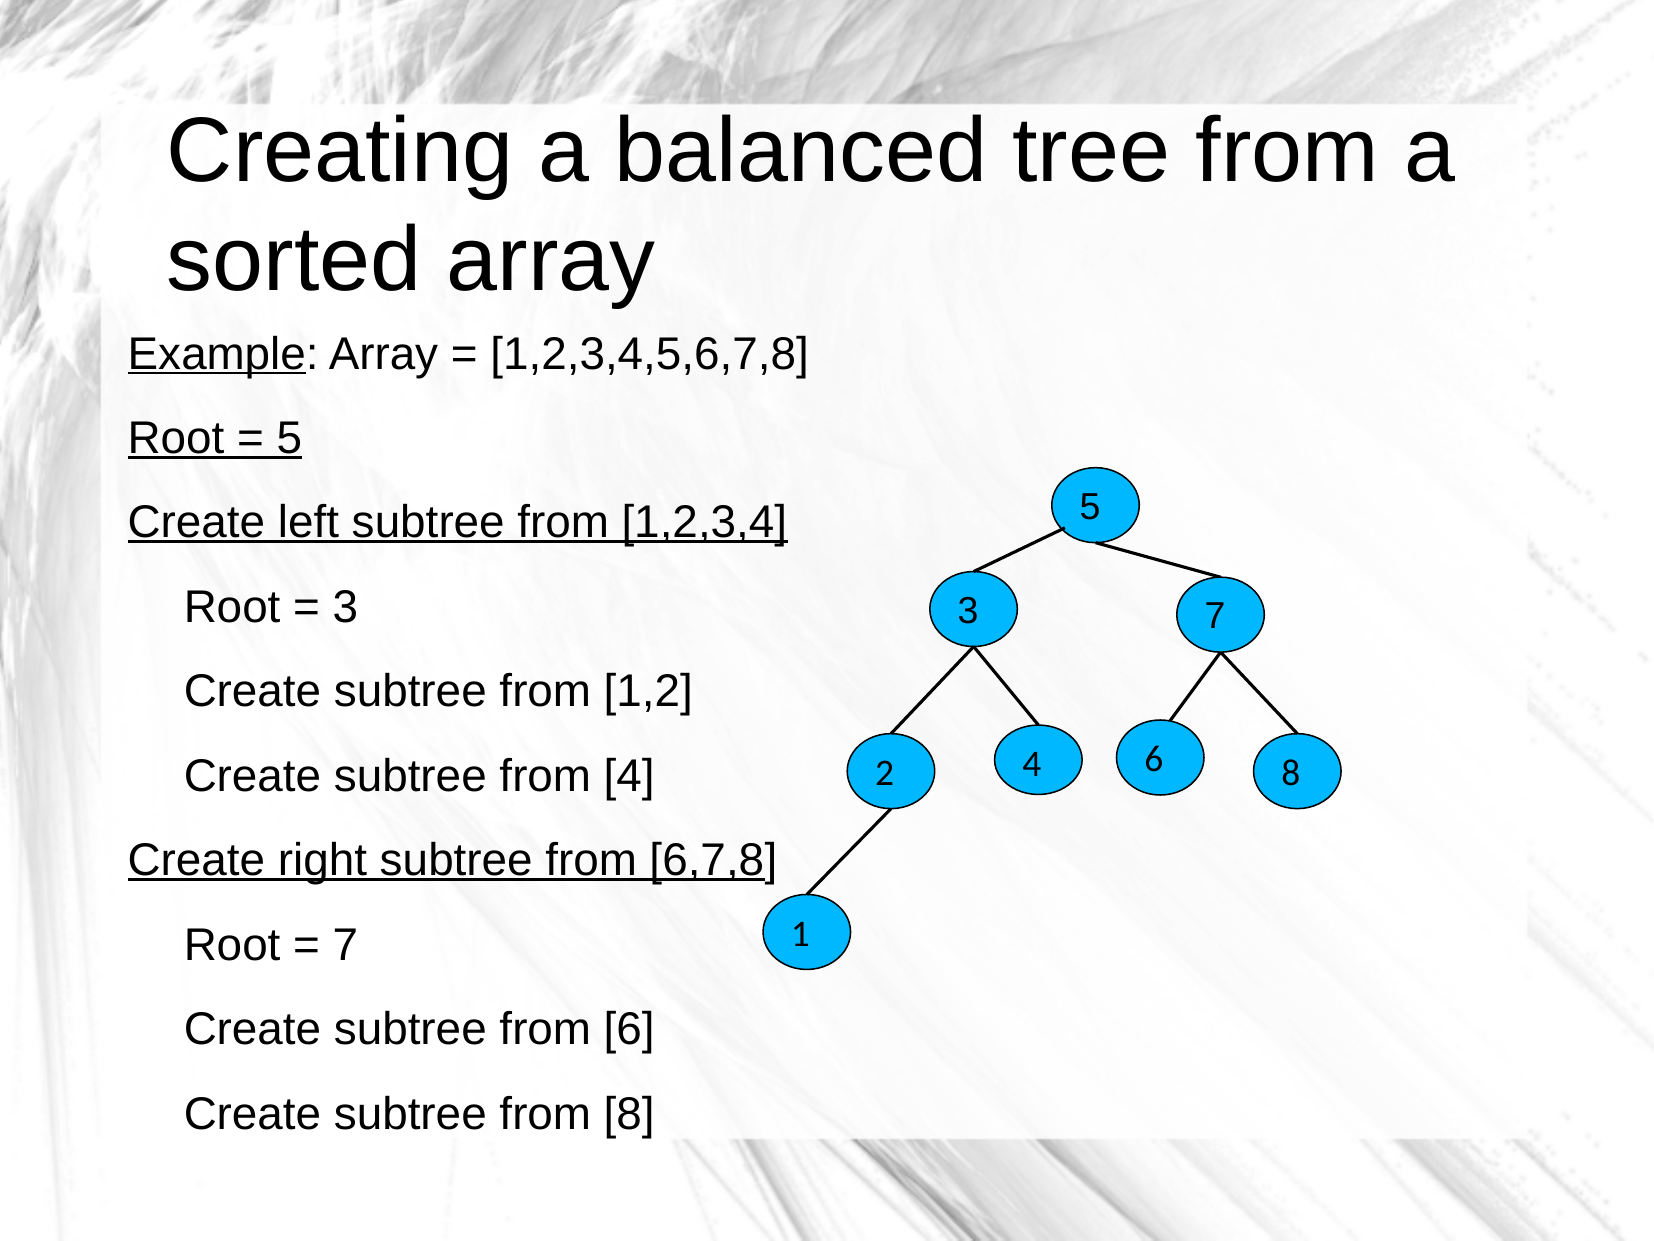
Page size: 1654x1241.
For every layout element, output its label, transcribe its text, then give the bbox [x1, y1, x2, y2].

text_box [890, 646, 974, 734]
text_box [1095, 542, 1221, 578]
text_box 5 [1051, 467, 1140, 543]
title Creating a balanced tree from a sorted array [118, 93, 1506, 299]
text_box 7 [1176, 577, 1265, 652]
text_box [1220, 652, 1298, 734]
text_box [1164, 652, 1221, 729]
picture [0, 0, 1654, 1241]
text_box 6 [1116, 720, 1205, 796]
text_box 8 [1253, 733, 1342, 809]
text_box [973, 527, 1065, 572]
list Example: Array = [1,2,3,4,5,6,7,8] Root = 5 Create left subtree from [1,2,3,4] Root = 3 Create subtree from [1,2] Create subtree from [4] Create right subtree from [6,7,8] Root = 7 Create subtree from [6] Create subtree from [8] [118, 319, 1571, 1109]
text_box 4 [994, 725, 1083, 795]
text_box 2 [847, 733, 935, 809]
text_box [806, 808, 891, 895]
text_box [973, 646, 1039, 726]
text_box 3 [929, 571, 1018, 646]
text_box 1 [763, 894, 851, 970]
